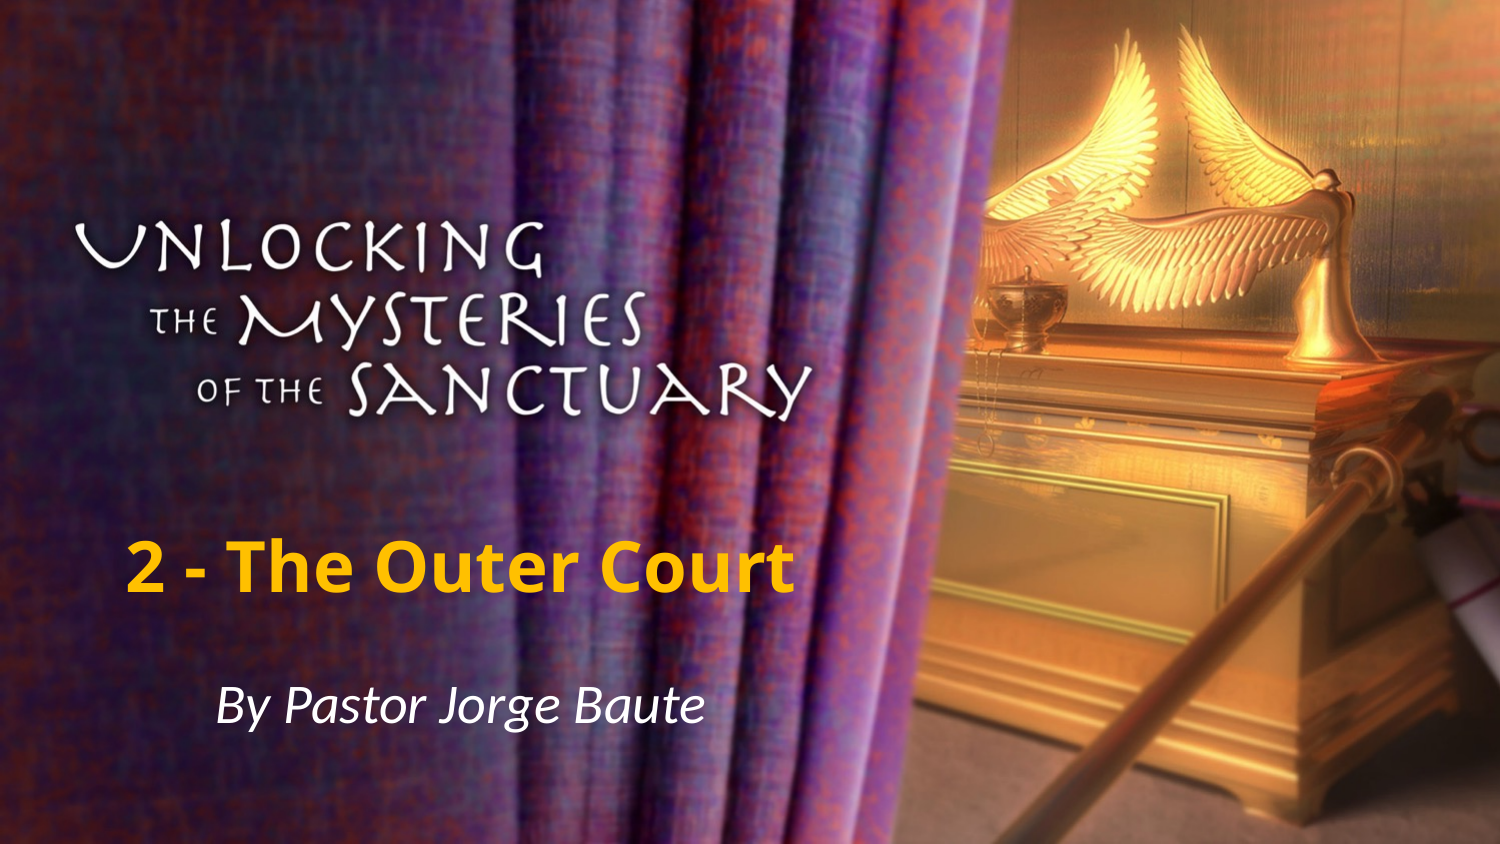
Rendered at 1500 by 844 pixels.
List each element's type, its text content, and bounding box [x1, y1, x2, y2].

list By Pastor Jorge Baute [75, 674, 849, 747]
picture [0, 0, 1500, 844]
title 2 - The Outer Court [75, 474, 849, 656]
